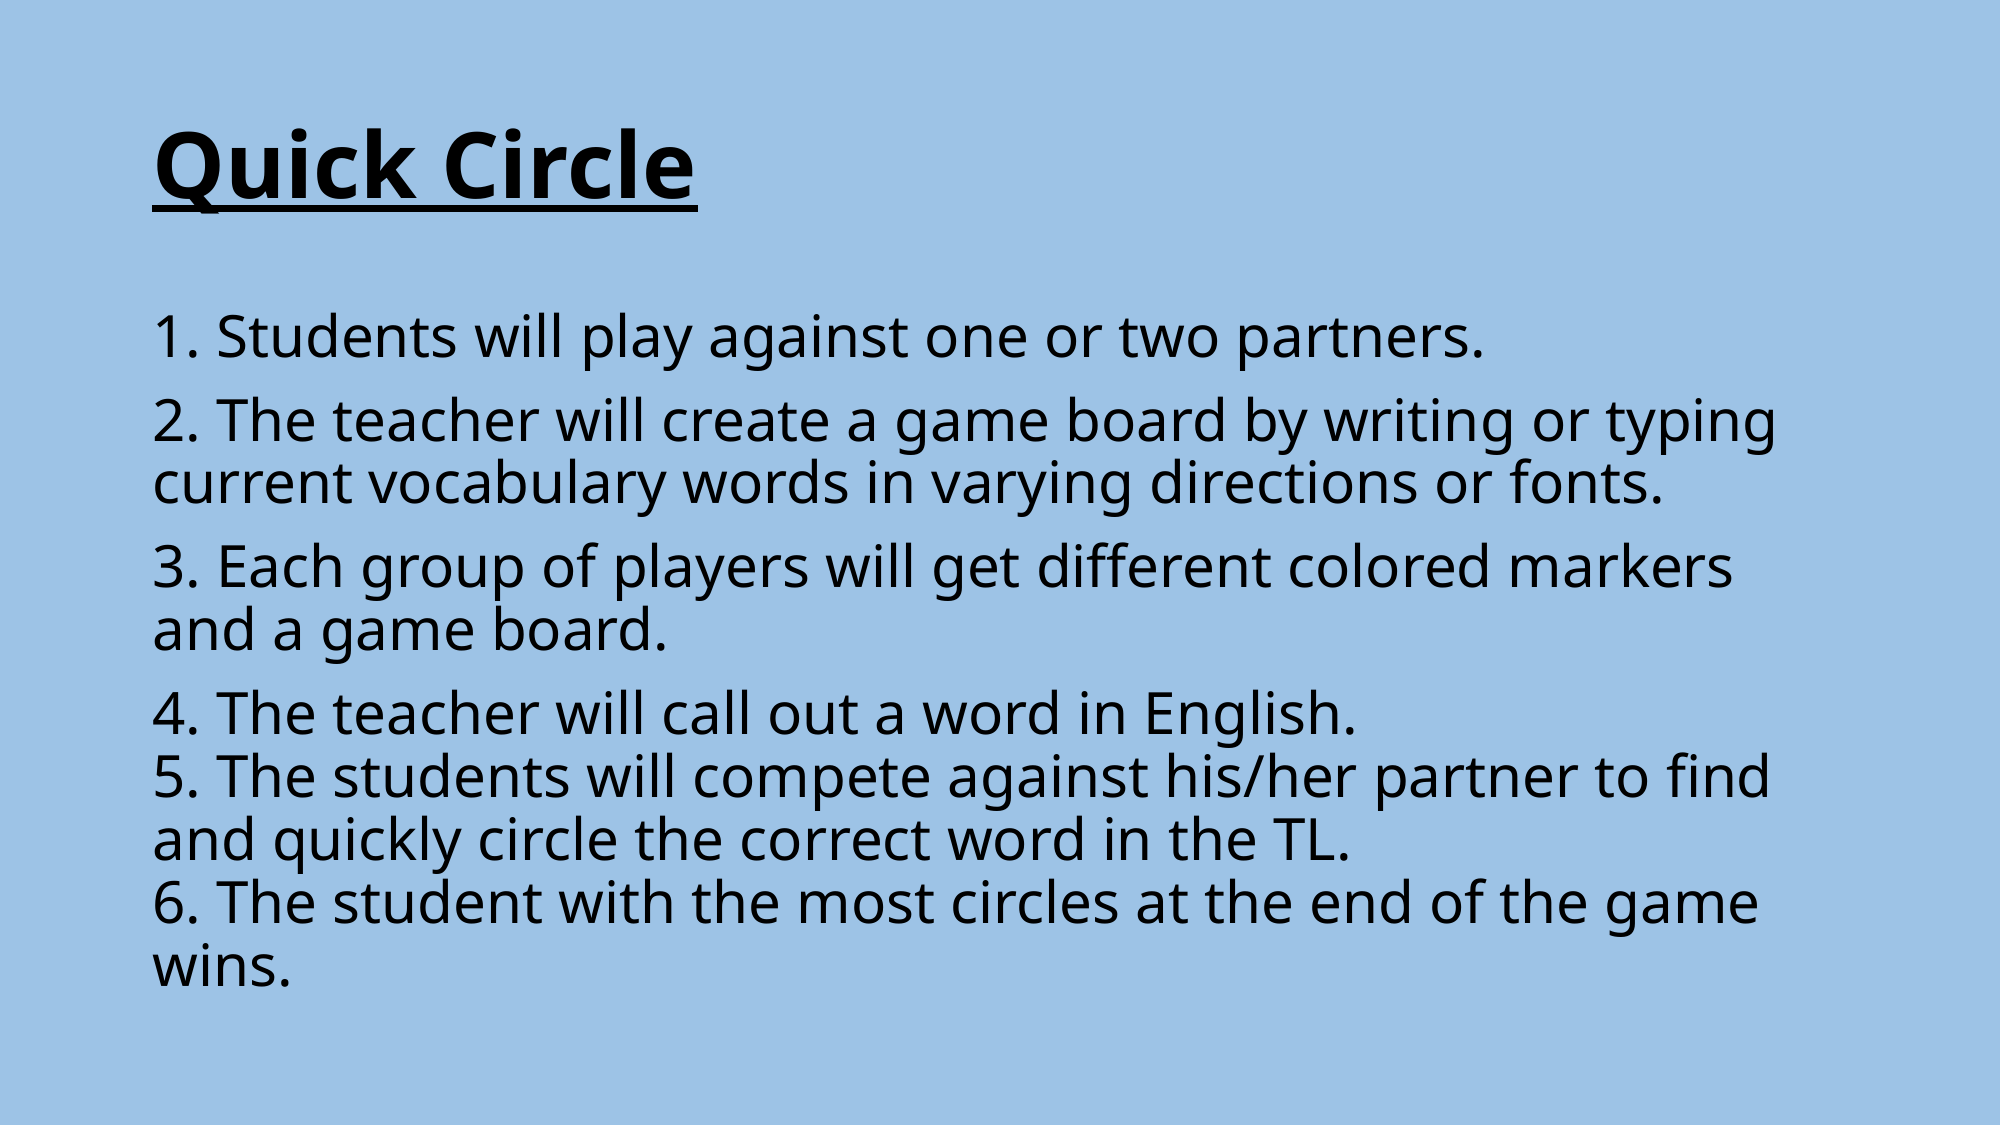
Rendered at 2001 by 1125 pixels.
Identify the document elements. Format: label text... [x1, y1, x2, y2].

list 1. Students will play against one or two partners. 2. The teacher will create a game board by writing or typing current vocabulary words in varying directions or fonts. 3. Each group of players will get different colored markers and a game board. 4. The teacher will call out a word in English. 5. The students will compete against his/her partner to find and quickly circle the correct word in the TL. 6. The student with the most circles at the end of the game wins. [137, 299, 1863, 1014]
title Quick Circle [137, 59, 1863, 278]
